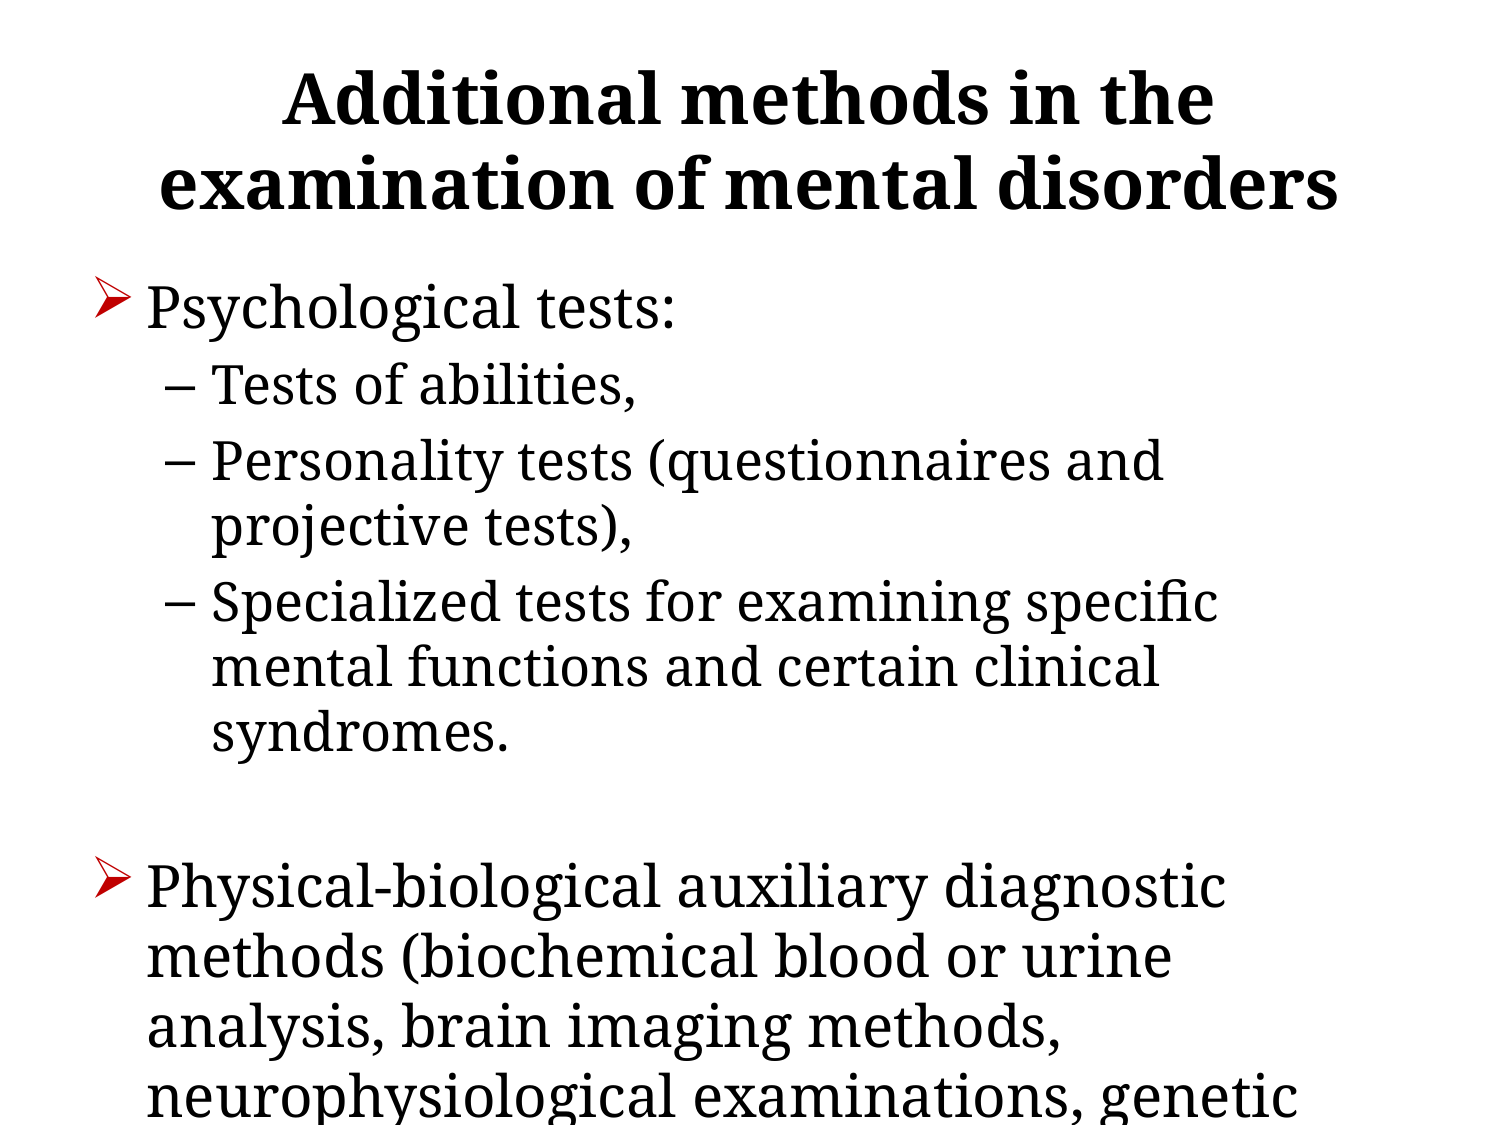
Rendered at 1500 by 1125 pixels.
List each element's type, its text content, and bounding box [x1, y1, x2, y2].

title Additional methods in the examination of mental disorders [75, 45, 1425, 233]
list Psychological tests: Tests of abilities, Personality tests (questionnaires and projective tests), Specialized tests for examining specific mental functions and certain clinical syndromes. Physical-biological auxiliary diagnostic methods (biochemical blood or urine analysis, brain imaging methods, neurophysiological examinations, genetic markers...) [75, 262, 1425, 1005]
